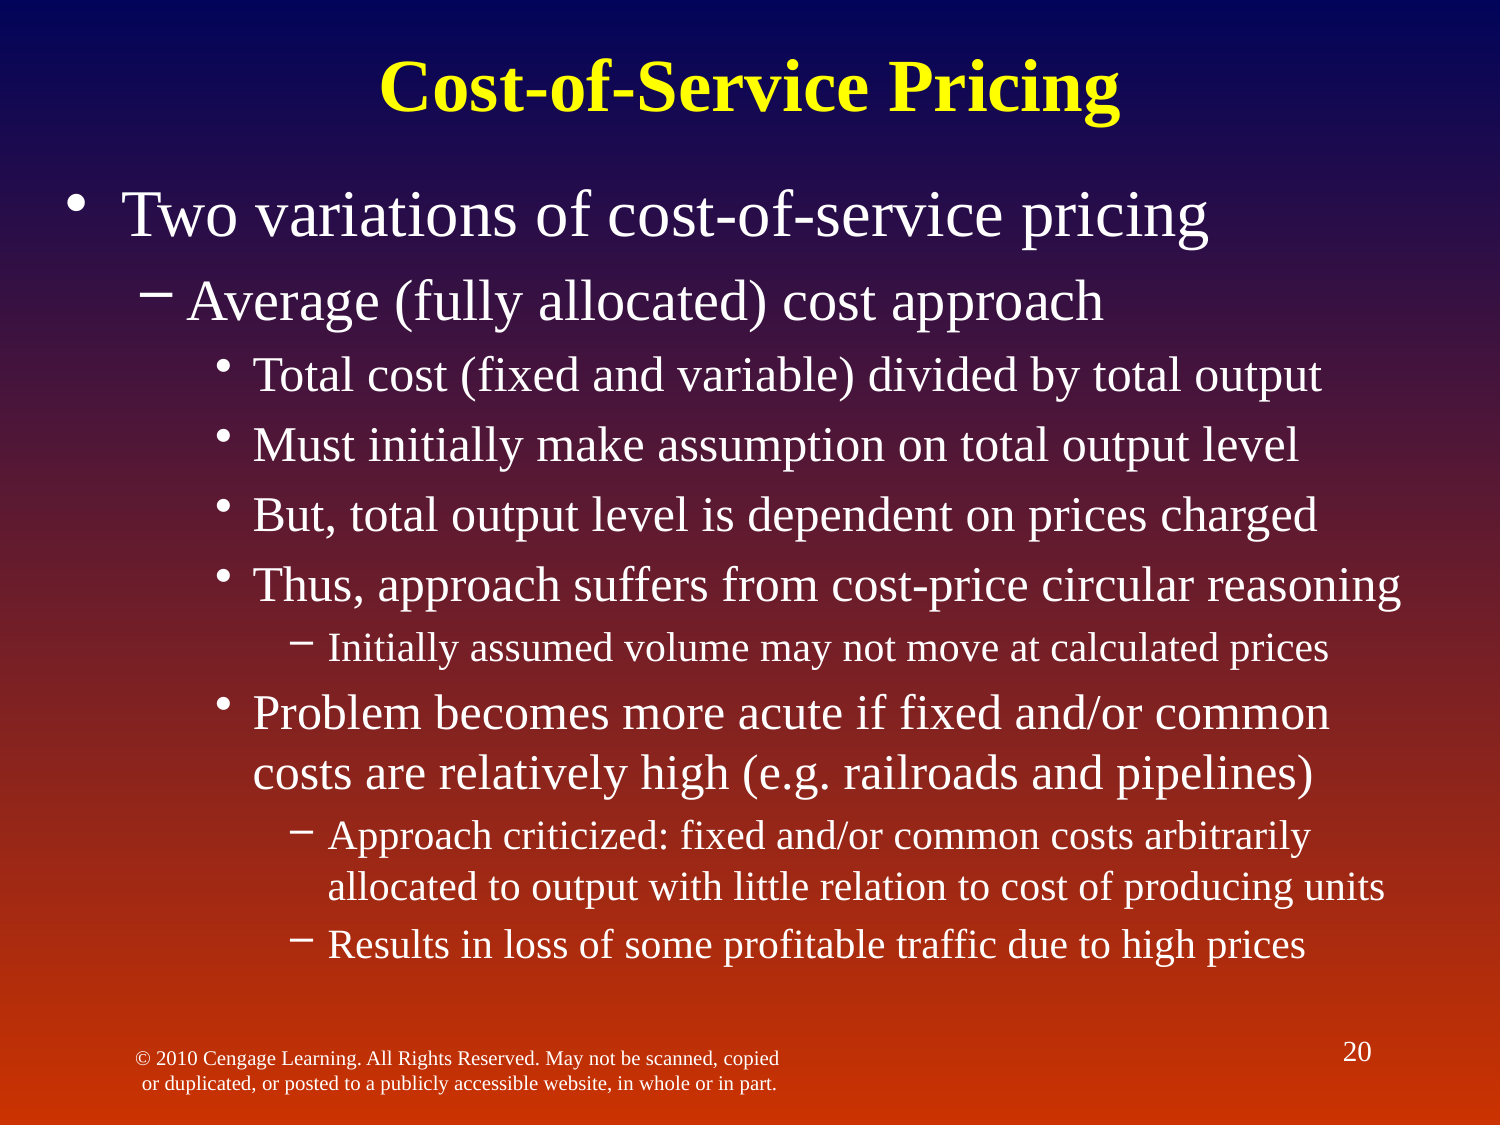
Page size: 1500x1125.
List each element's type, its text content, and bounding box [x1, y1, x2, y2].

slide_number 20 [1074, 1026, 1388, 1101]
title Cost-of-Service Pricing [112, 24, 1388, 138]
list Two variations of cost-of-service pricing Average (fully allocated) cost approach Total cost (fixed and variable) divided by total output Must initially make assumption on total output level But, total output level is dependent on prices charged Thus, approach suffers from cost-price circular reasoning Initially assumed volume may not move at calculated prices Problem becomes more acute if fixed and/or common costs are relatively high (e.g. railroads and pipelines) Approach criticized: fixed and/or common costs arbitrarily allocated to output with little relation to cost of producing units Results in loss of some profitable traffic due to high prices [49, 162, 1451, 1026]
footer © 2010 Cengage Learning. All Rights Reserved. May not be scanned, copied or duplicated, or posted to a publicly accessible website, in whole or in part. [112, 1037, 813, 1101]
